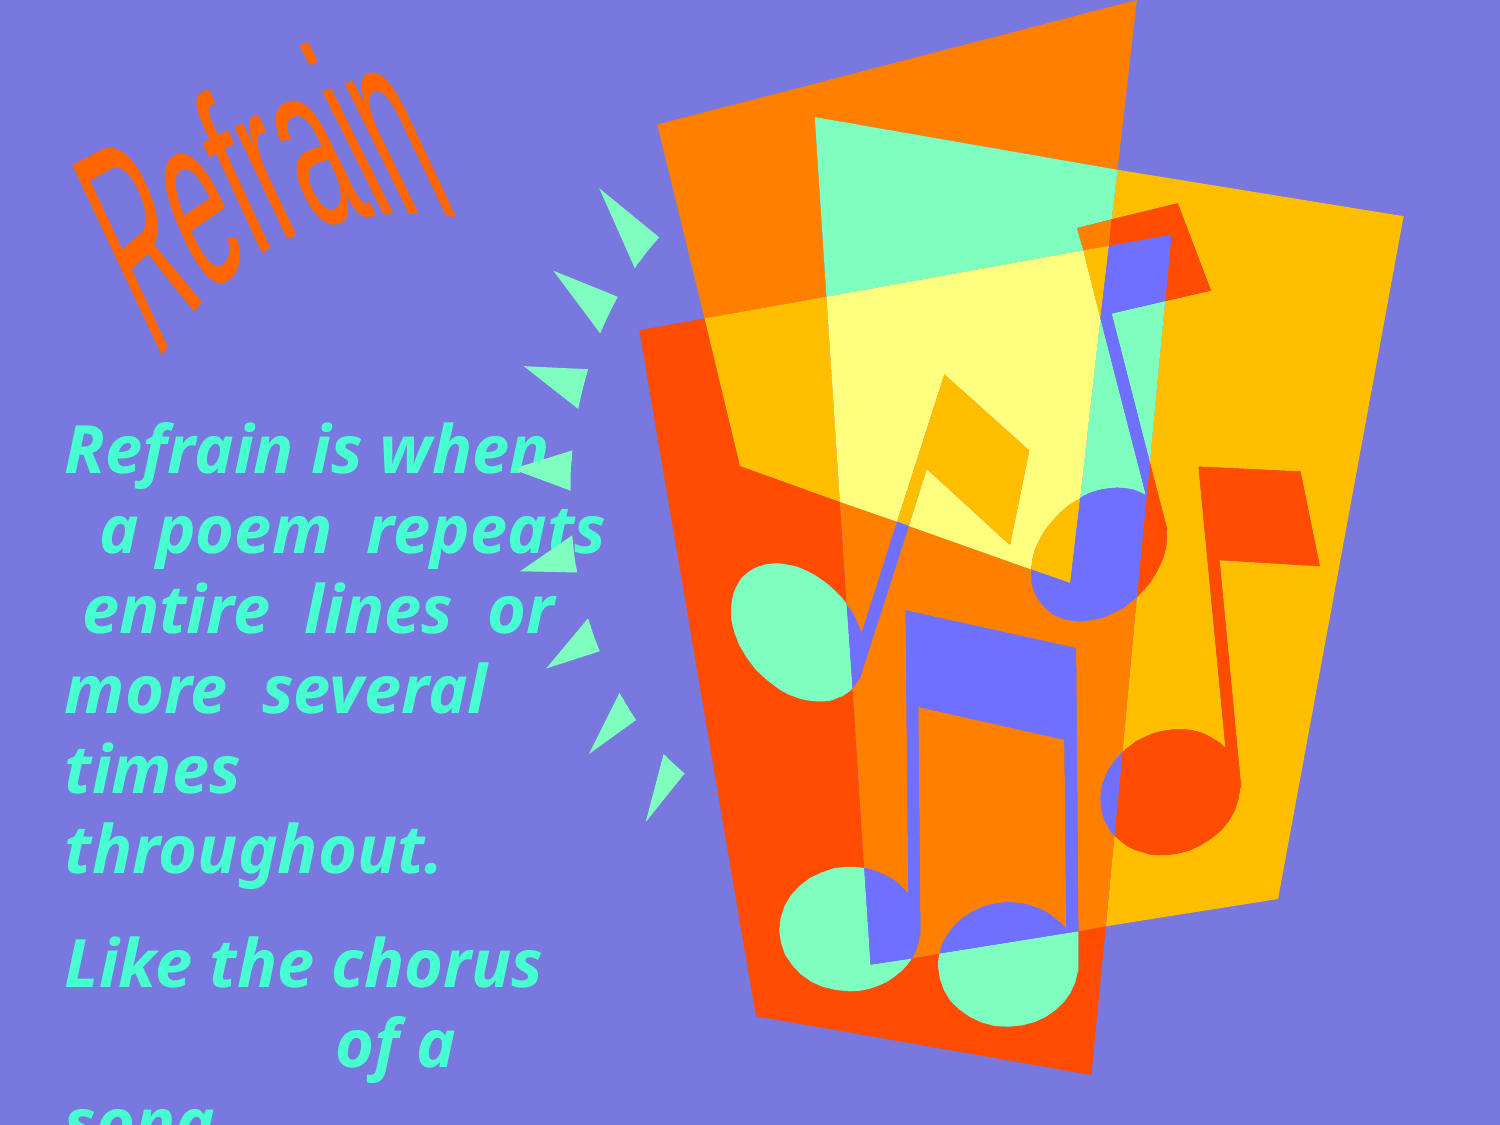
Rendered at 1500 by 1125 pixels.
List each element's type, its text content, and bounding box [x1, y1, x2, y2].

text_box Refrain is when a poem repeats entire lines or more several times throughout. Like the chorus of a song. [49, 399, 638, 1125]
picture [512, 0, 1404, 1076]
